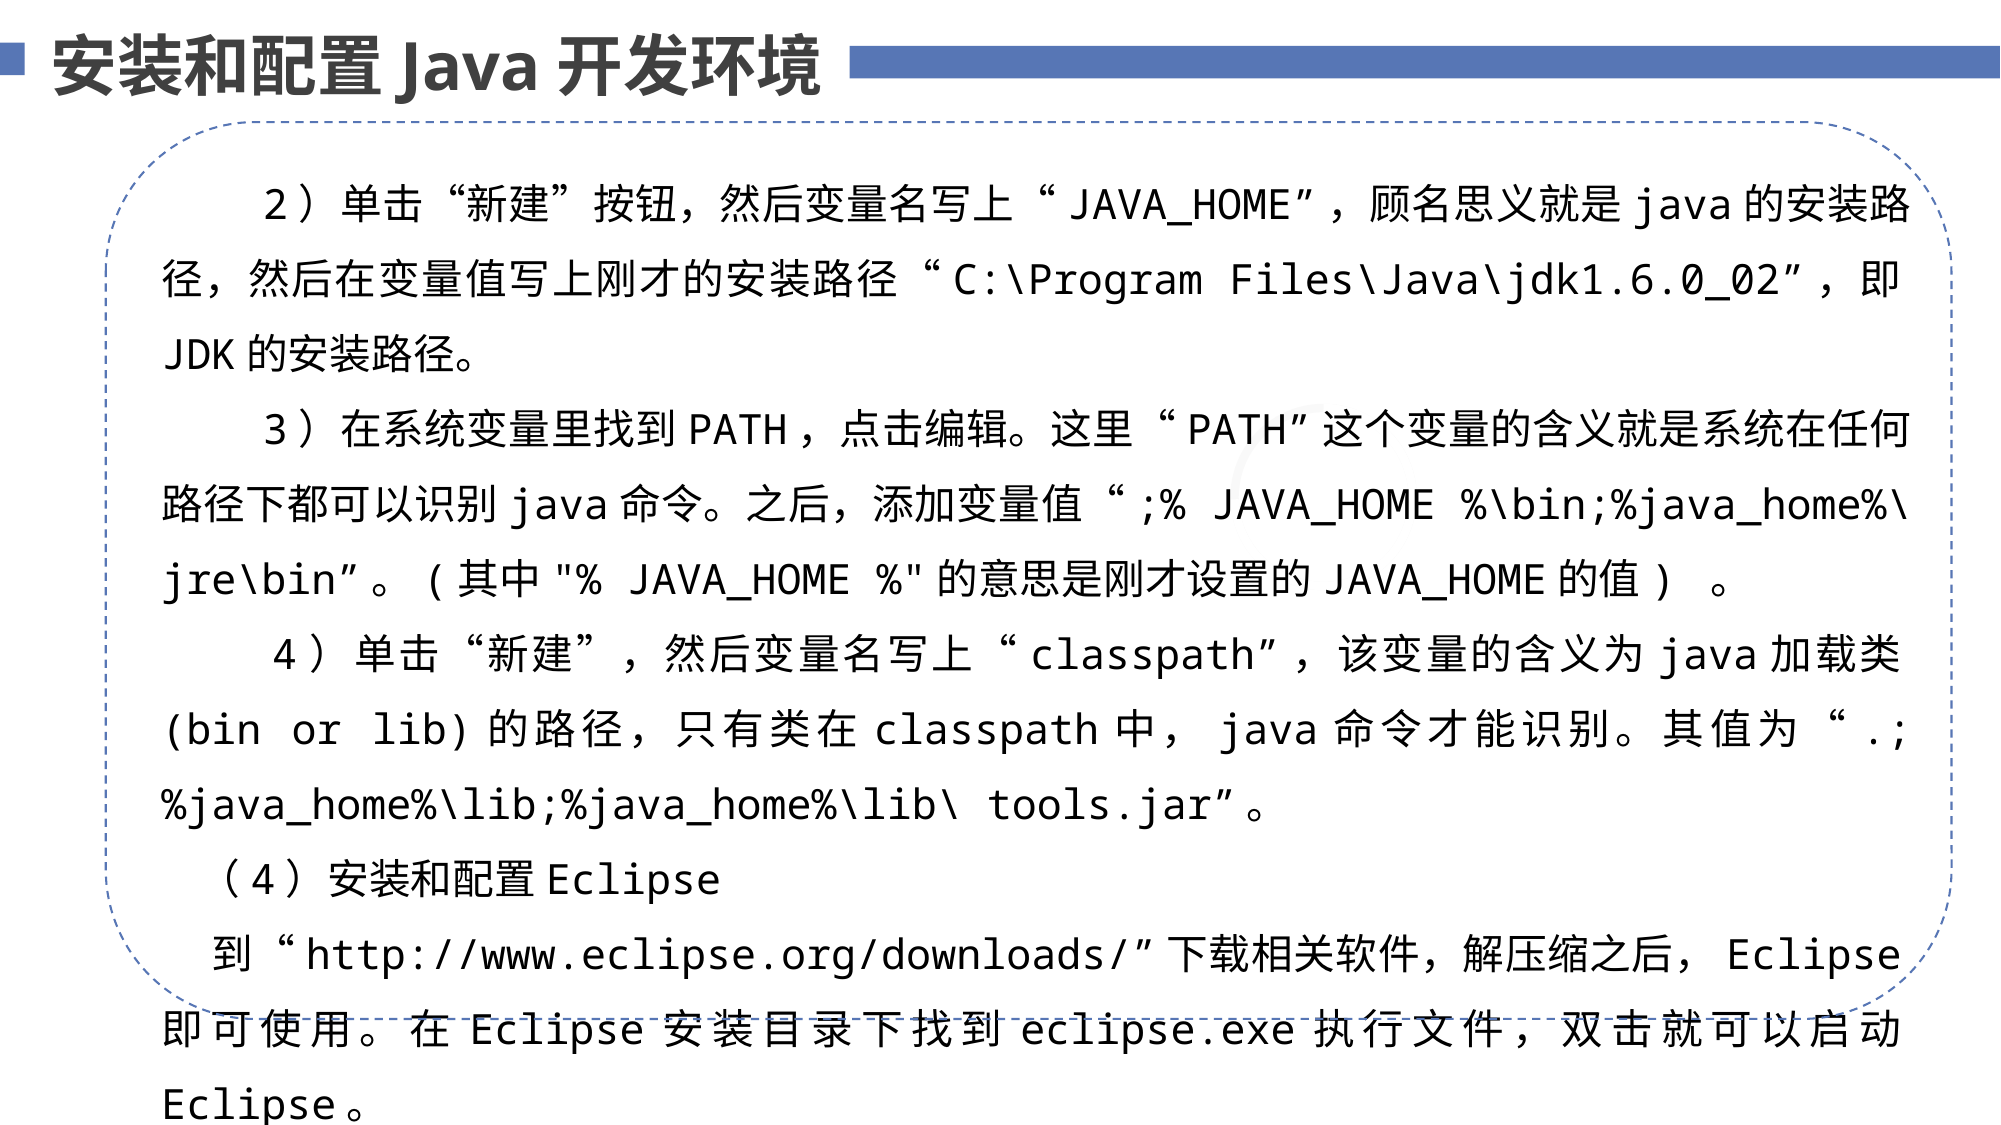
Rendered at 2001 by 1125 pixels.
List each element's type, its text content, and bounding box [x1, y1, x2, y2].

text_box [0, 41, 26, 76]
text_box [1234, 407, 1413, 587]
text_box 安装和配置Java开发环境 [50, 23, 824, 104]
text_box 2）单击“新建”按钮，然后变量名写上“JAVA_HOME”，顾名思义就是java的安装路径，然后在变量值写上刚才的安装路径“C:\Program Files\Java\jdk1.6.0_02”，即JDK的安装路径。 3）在系统变量里找到PATH，点击编辑。这里“PATH”这个变量的含义就是系统在任何路径下都可以识别java命令。之后，添加变量值“;% JAVA_HOME %\bin;%java_home%\jre\bin”。(其中"% JAVA_HOME %"的意思是刚才设置的JAVA_HOME的值) 。 4）单击“新建”，然后变量名写上“classpath”，该变量的含义为java加载类(bin or lib)的路径，只有类在classpath中，java命令才能识别。其值为“.;%java_home%\lib;%java_home%\lib\ tools.jar”。 （4）安装和配置Eclipse 到“http://www.eclipse.org/downloads/”下载相关软件，解压缩之后，Eclipse即可使用。在Eclipse安装目录下找到eclipse.exe执行文件，双击就可以启动Eclipse。 [161, 974, 1912, 1125]
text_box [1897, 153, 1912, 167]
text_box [1451, 385, 1494, 447]
text_box [848, 45, 2000, 80]
text_box [104, 121, 1953, 1021]
